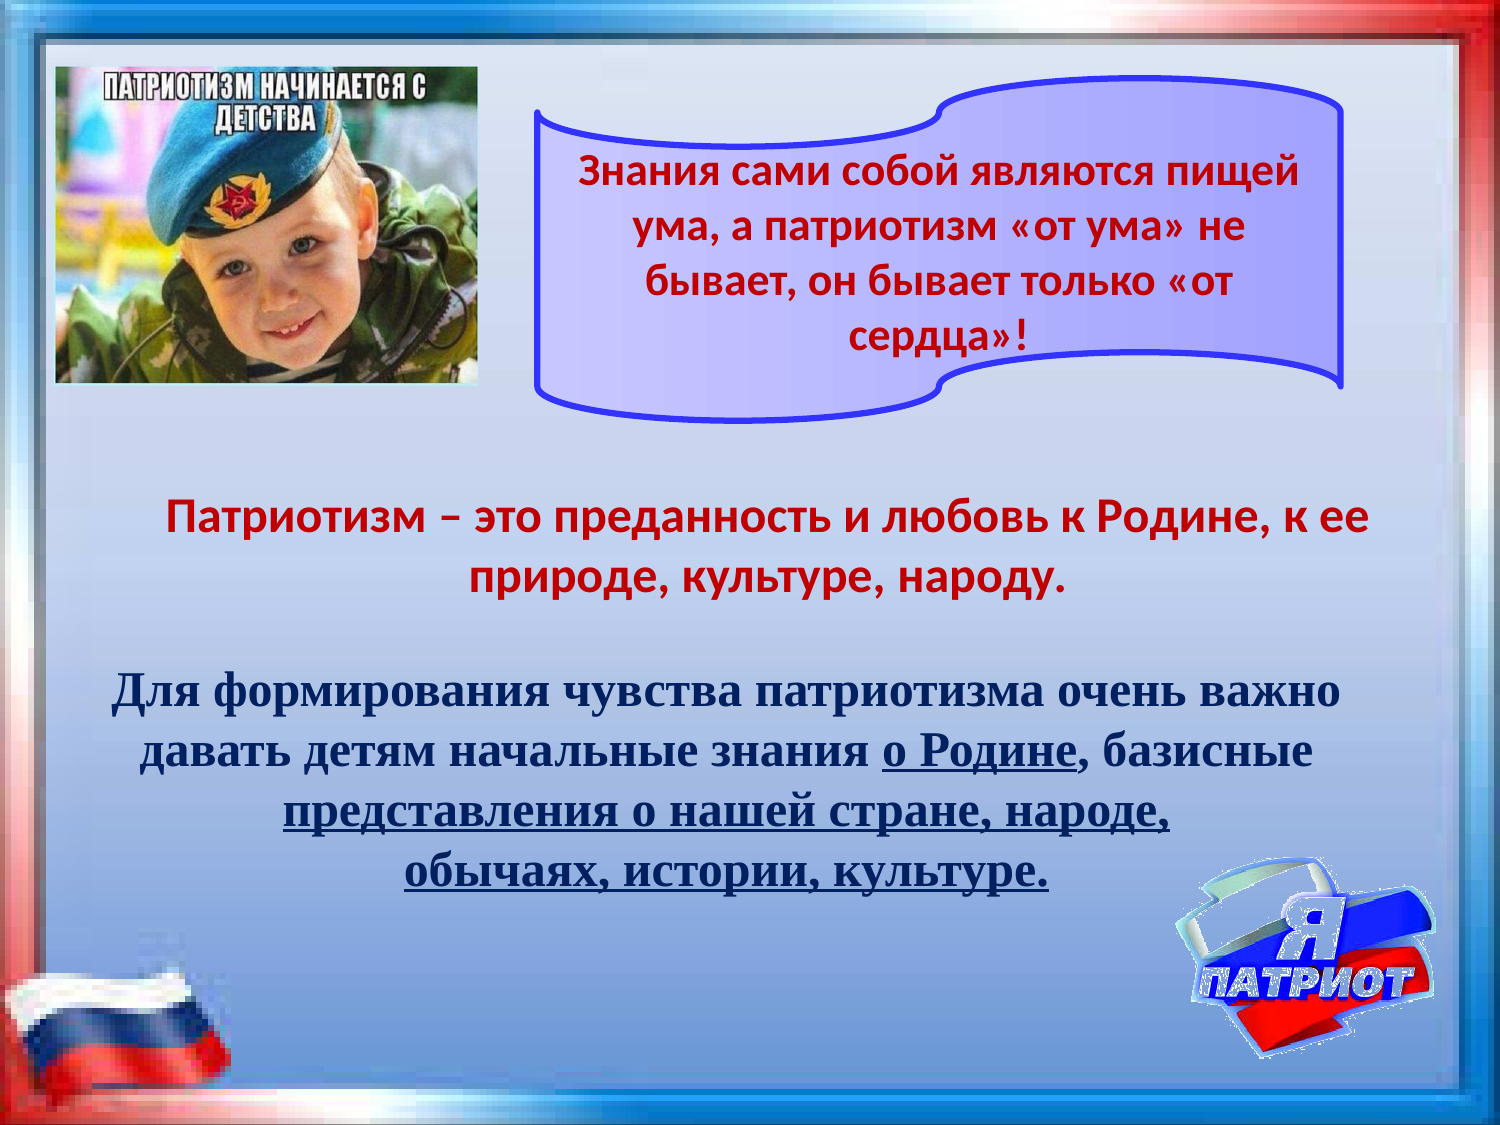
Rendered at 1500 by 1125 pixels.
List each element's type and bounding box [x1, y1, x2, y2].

list [0, 0, 1500, 1125]
picture [1174, 857, 1436, 1059]
picture [52, 66, 479, 386]
